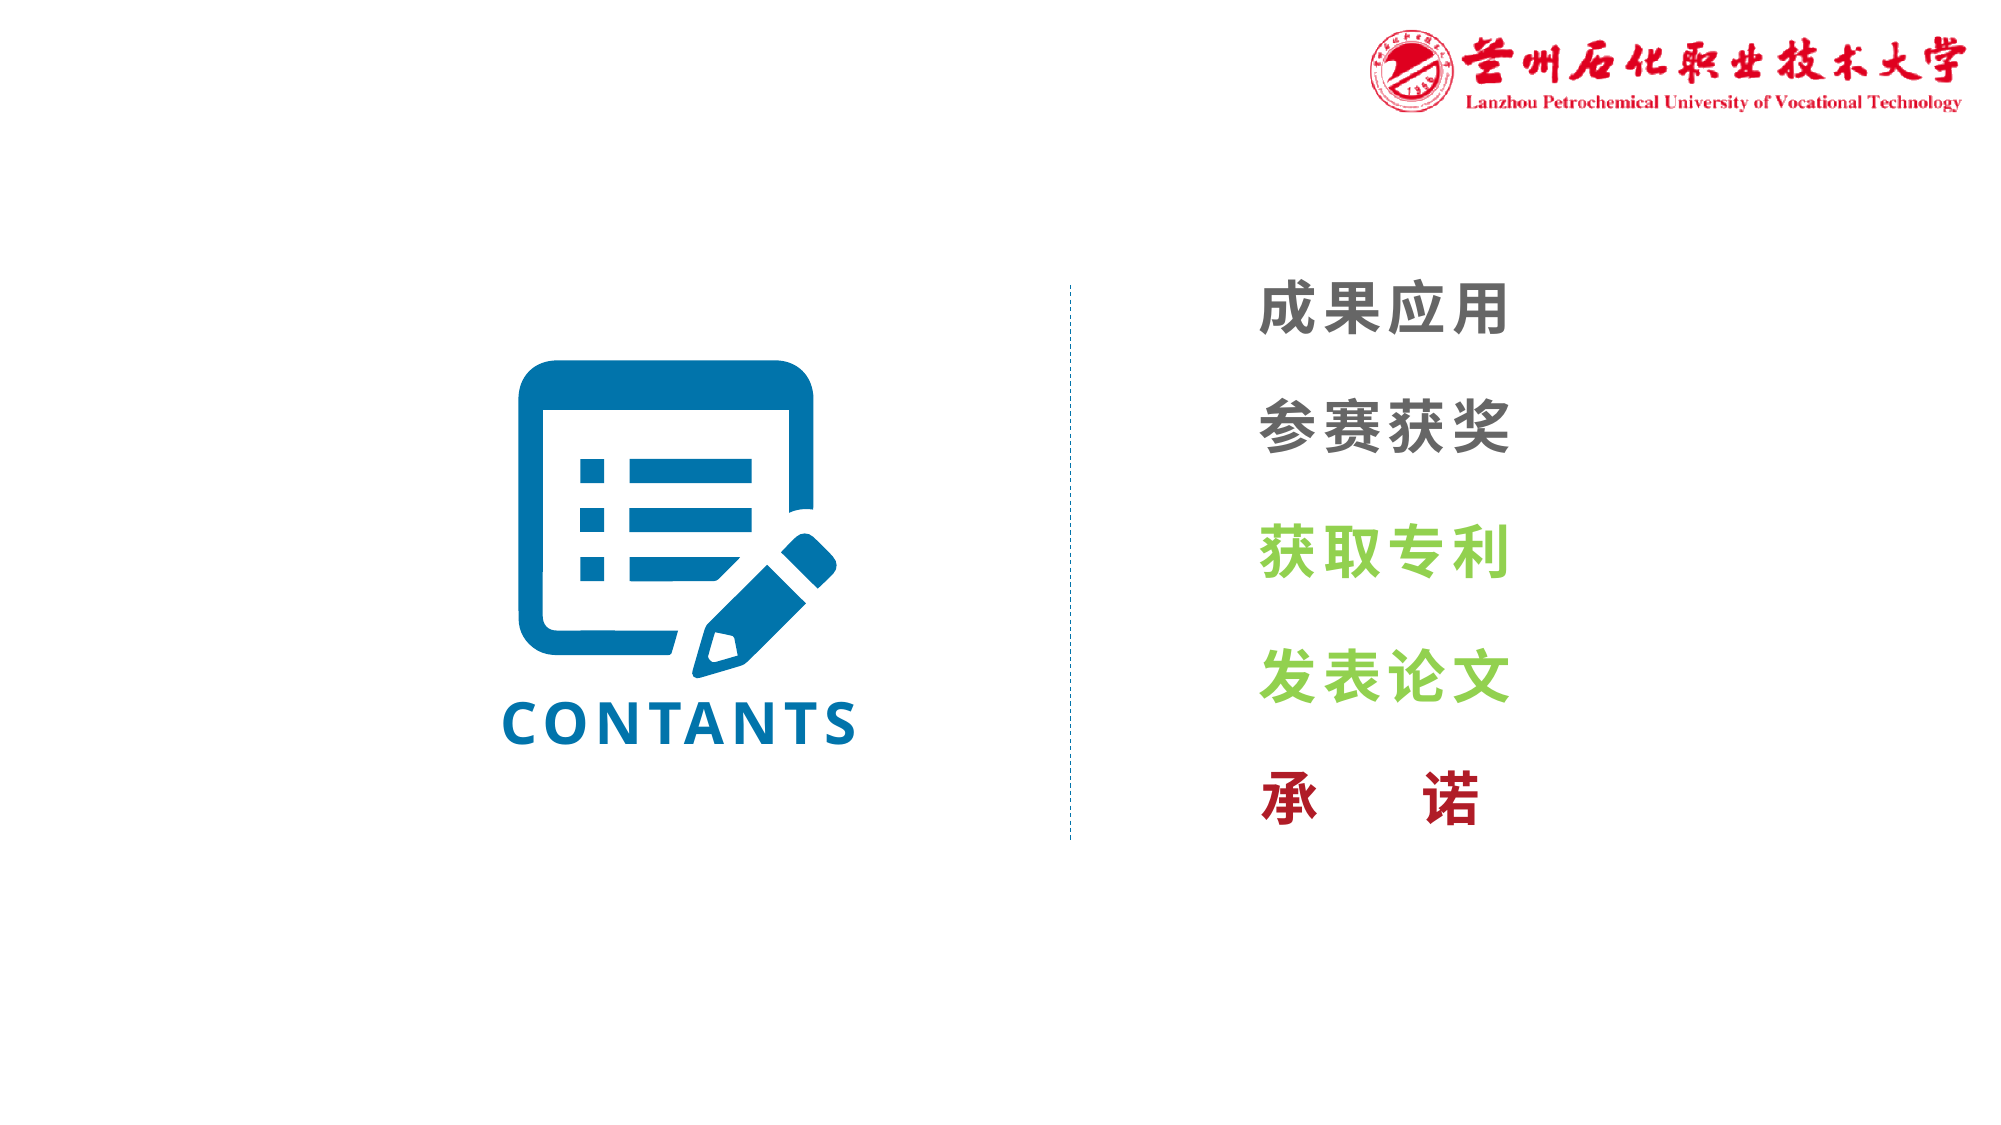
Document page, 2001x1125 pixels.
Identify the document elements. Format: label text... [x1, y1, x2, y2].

text_box 获取专利 [1243, 507, 1539, 593]
text_box 参赛获奖 [1243, 382, 1539, 468]
text_box 成果应用 [1243, 263, 1539, 349]
picture [1351, 11, 2000, 138]
text_box CONTANTS [460, 678, 896, 764]
text_box 承 诺 [1245, 754, 1540, 840]
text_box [518, 360, 838, 679]
text_box 发表论文 [1243, 633, 1539, 718]
